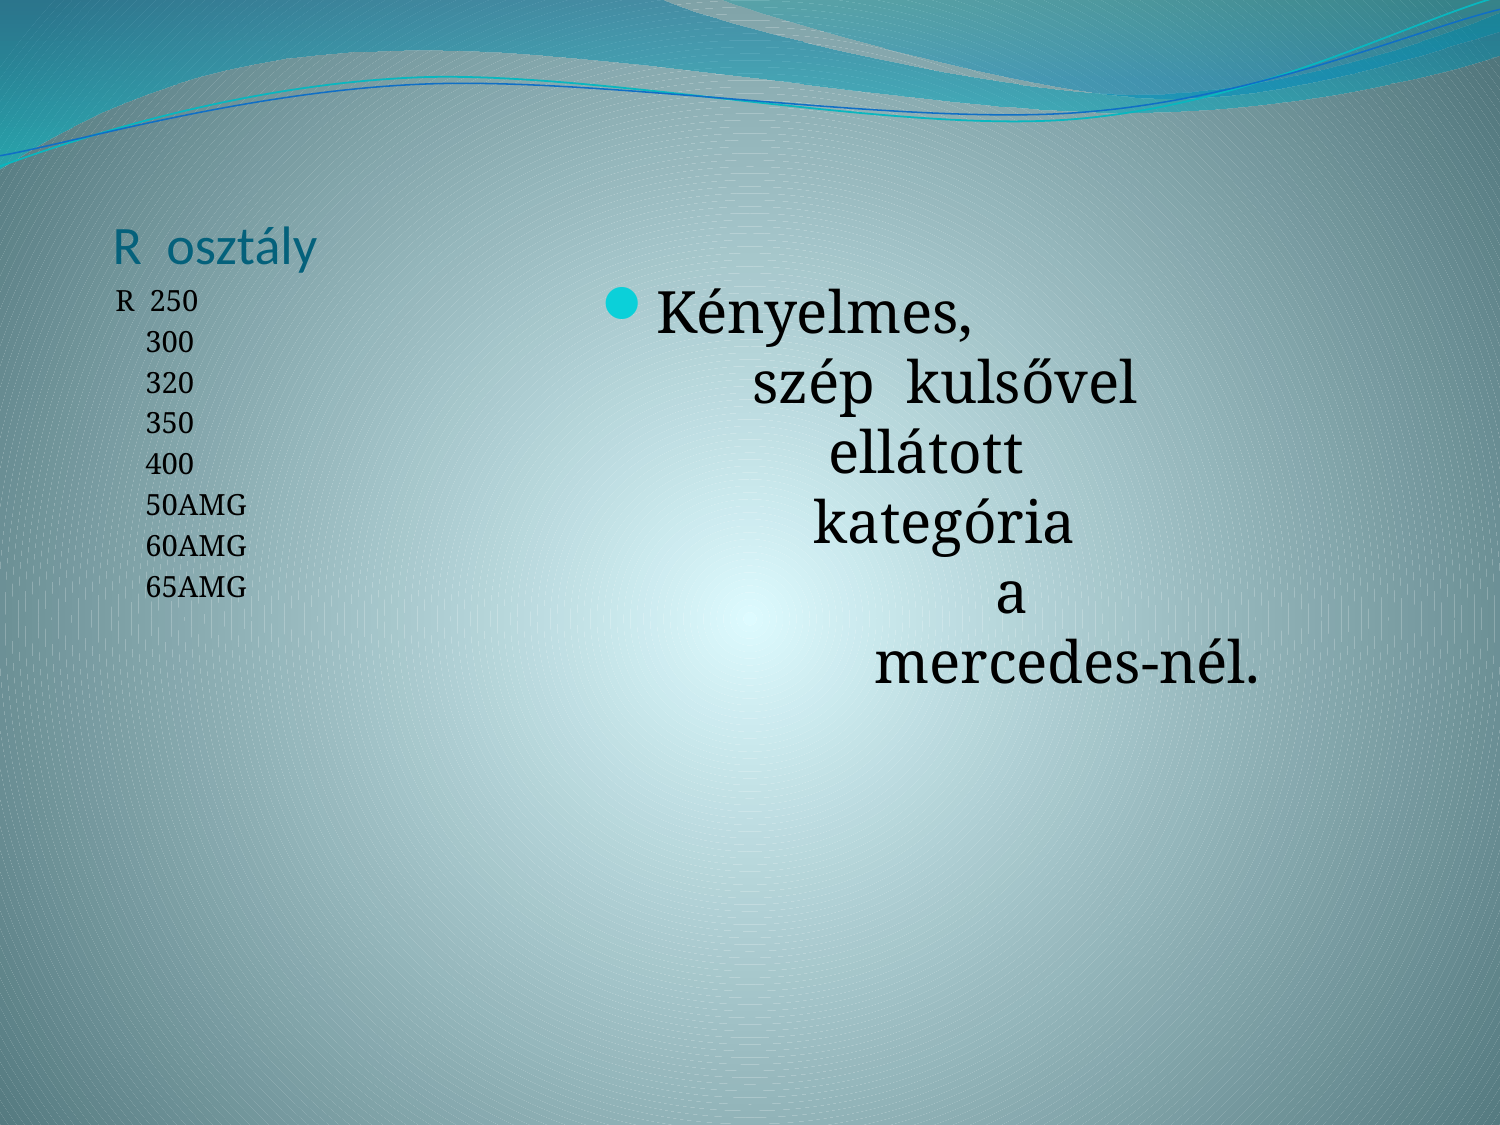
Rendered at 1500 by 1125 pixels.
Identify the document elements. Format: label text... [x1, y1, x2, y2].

list Kényelmes, szép kulsővel ellátott kategória a mercedes-nél. [586, 275, 1425, 1025]
title R osztály [112, 84, 563, 275]
list R 250 300 320 350 400 50AMG 60AMG 65AMG [112, 275, 563, 1025]
